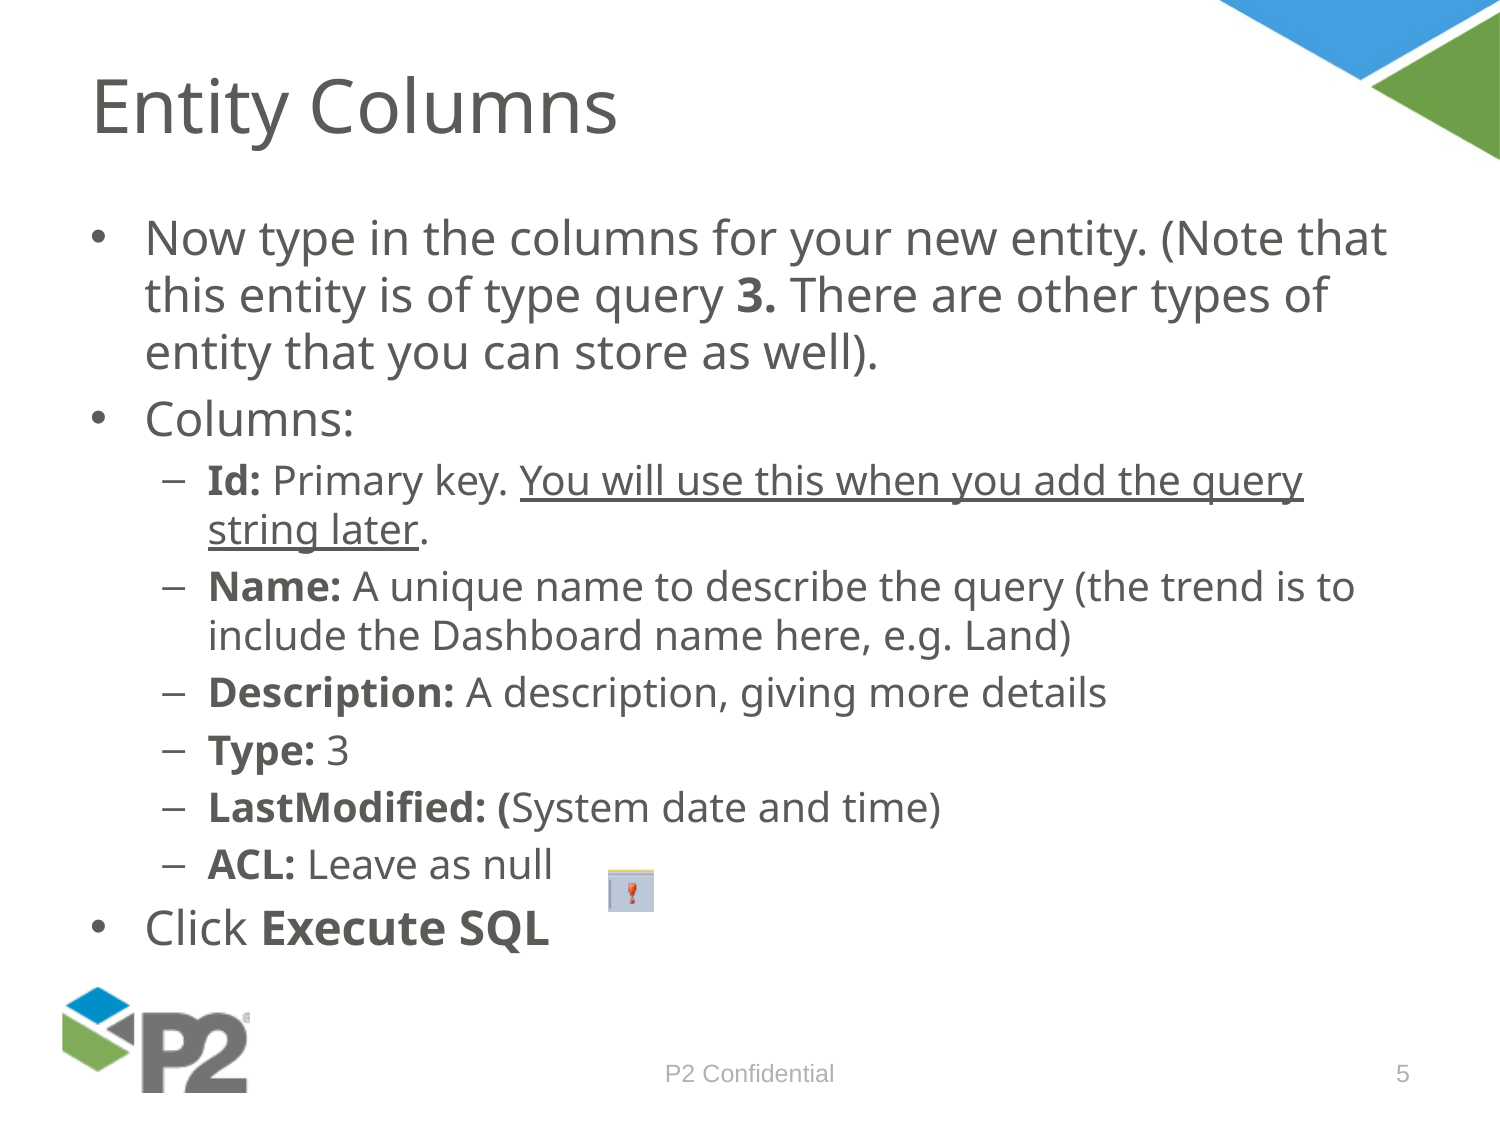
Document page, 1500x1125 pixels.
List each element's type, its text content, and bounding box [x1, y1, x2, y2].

title Entity Columns [75, 45, 1425, 163]
slide_number 5 [1074, 1042, 1425, 1103]
list Now type in the columns for your new entity. (Note that this entity is of type query 3. There are other types of entity that you can store as well). Columns: Id: Primary key. You will use this when you add the query string later. Name: A unique name to describe the query (the trend is to include the Dashboard name here, e.g. Land) Description: A description, giving more details Type: 3 LastModified: (System date and time) ACL: Leave as null Click Execute SQL [75, 200, 1425, 963]
footer P2 Confidential [512, 1042, 988, 1103]
picture [608, 869, 654, 912]
picture [1169, 0, 1500, 196]
